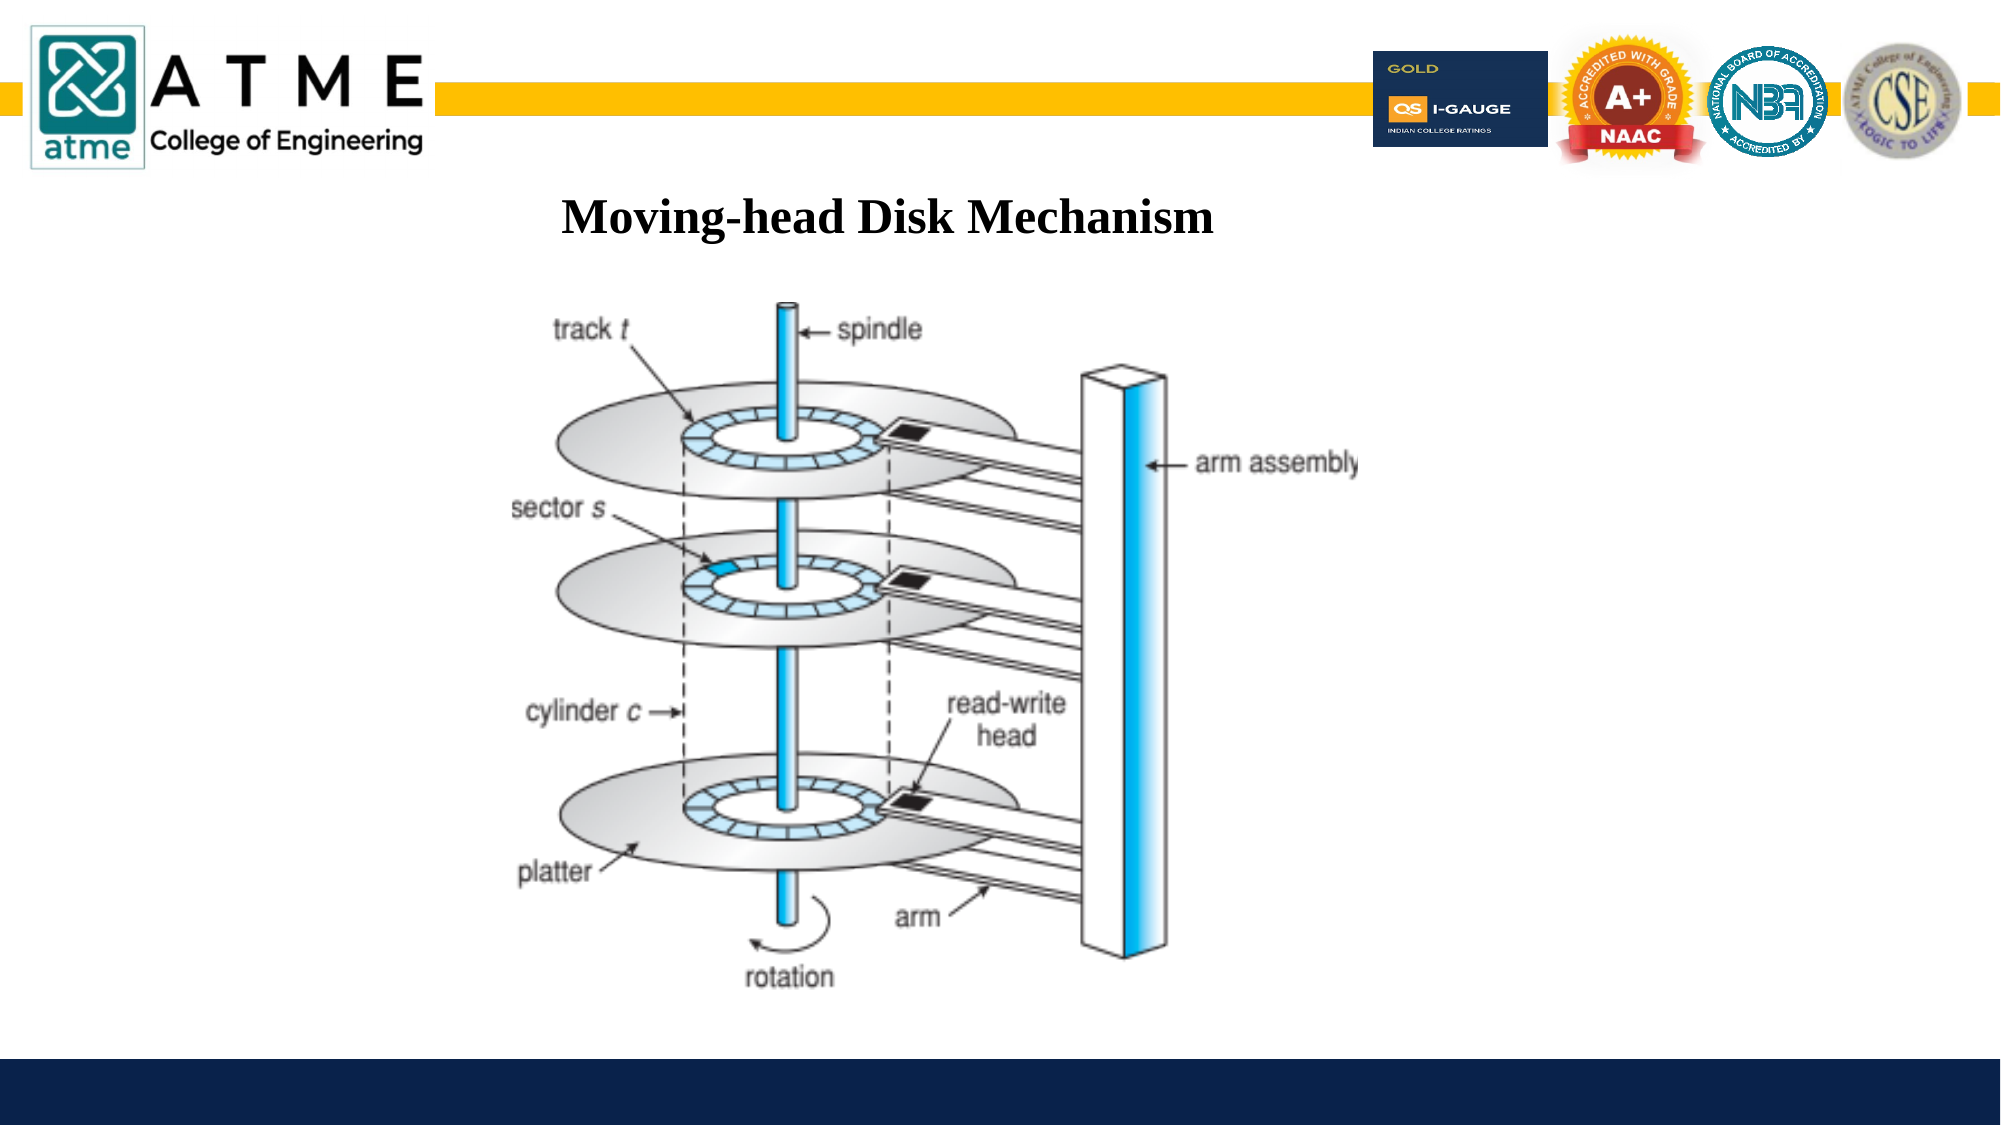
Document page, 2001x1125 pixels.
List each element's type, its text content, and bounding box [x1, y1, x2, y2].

picture [1840, 26, 1968, 176]
picture [1373, 20, 1828, 176]
picture [0, 1059, 2001, 1125]
title Moving-head Disk Mechanism [546, 176, 1782, 271]
picture [511, 302, 1359, 993]
picture [22, 15, 435, 178]
